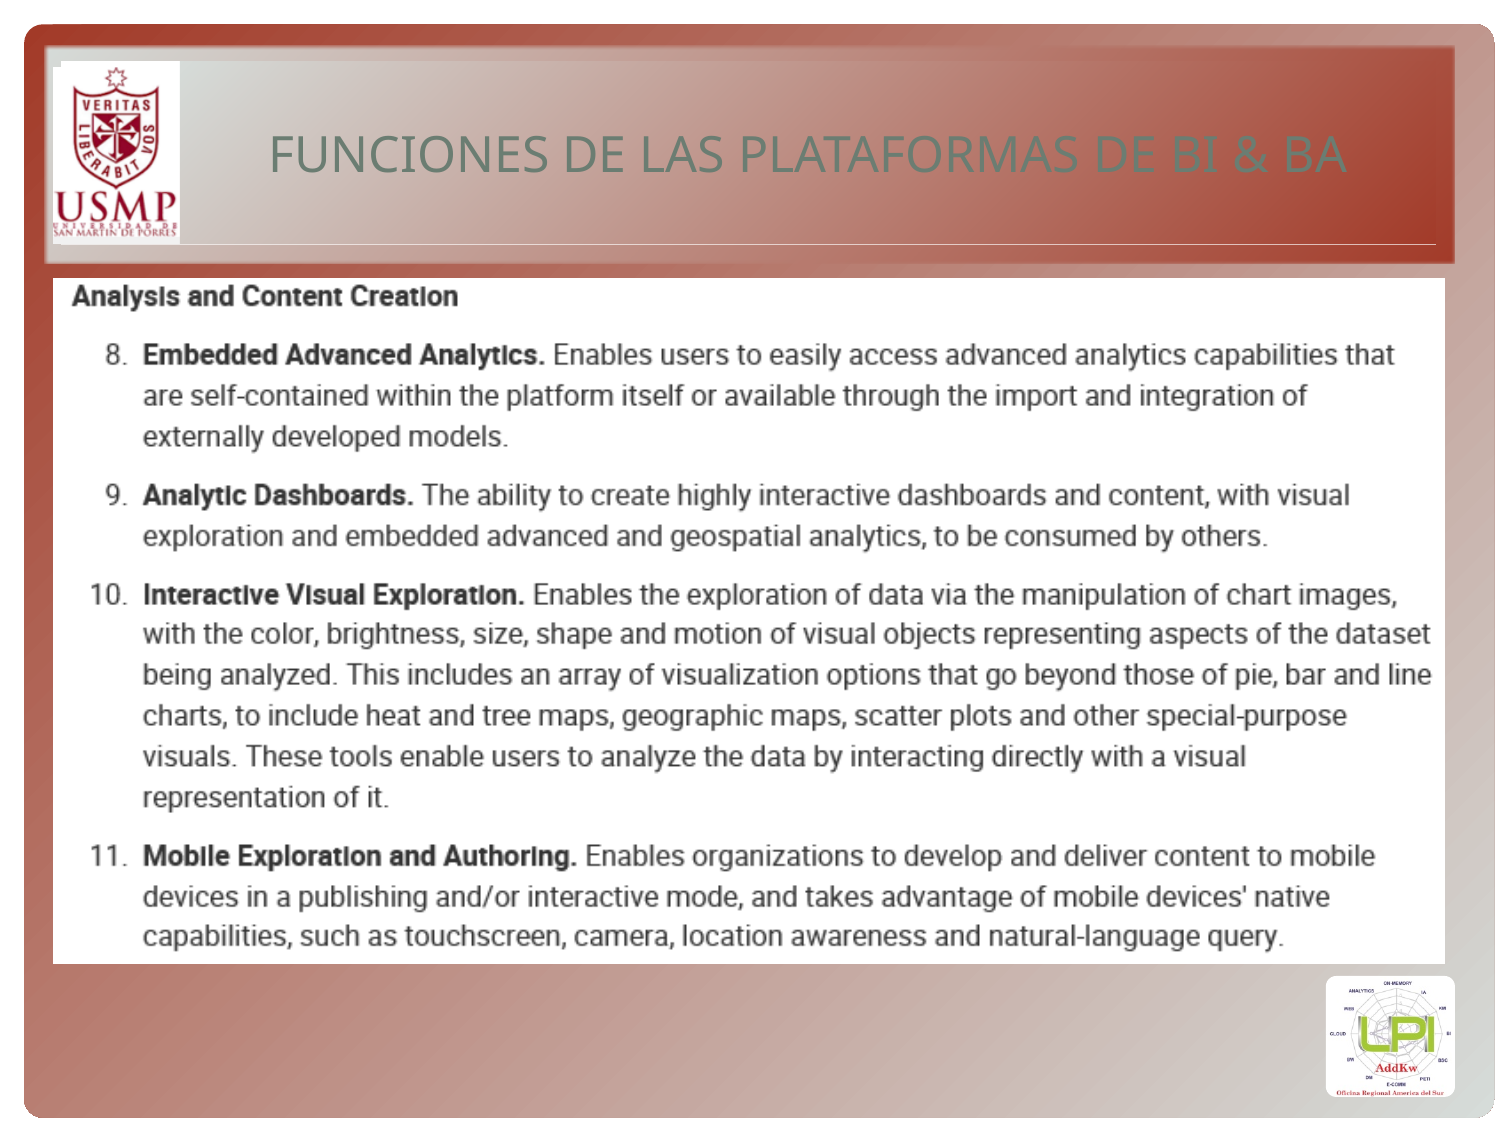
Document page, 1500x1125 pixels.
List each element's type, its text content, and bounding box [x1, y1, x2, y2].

picture [53, 67, 179, 244]
title Funciones de las plataformas de BI & BA [179, 61, 1436, 244]
picture [1325, 975, 1455, 1097]
picture [52, 278, 1445, 965]
